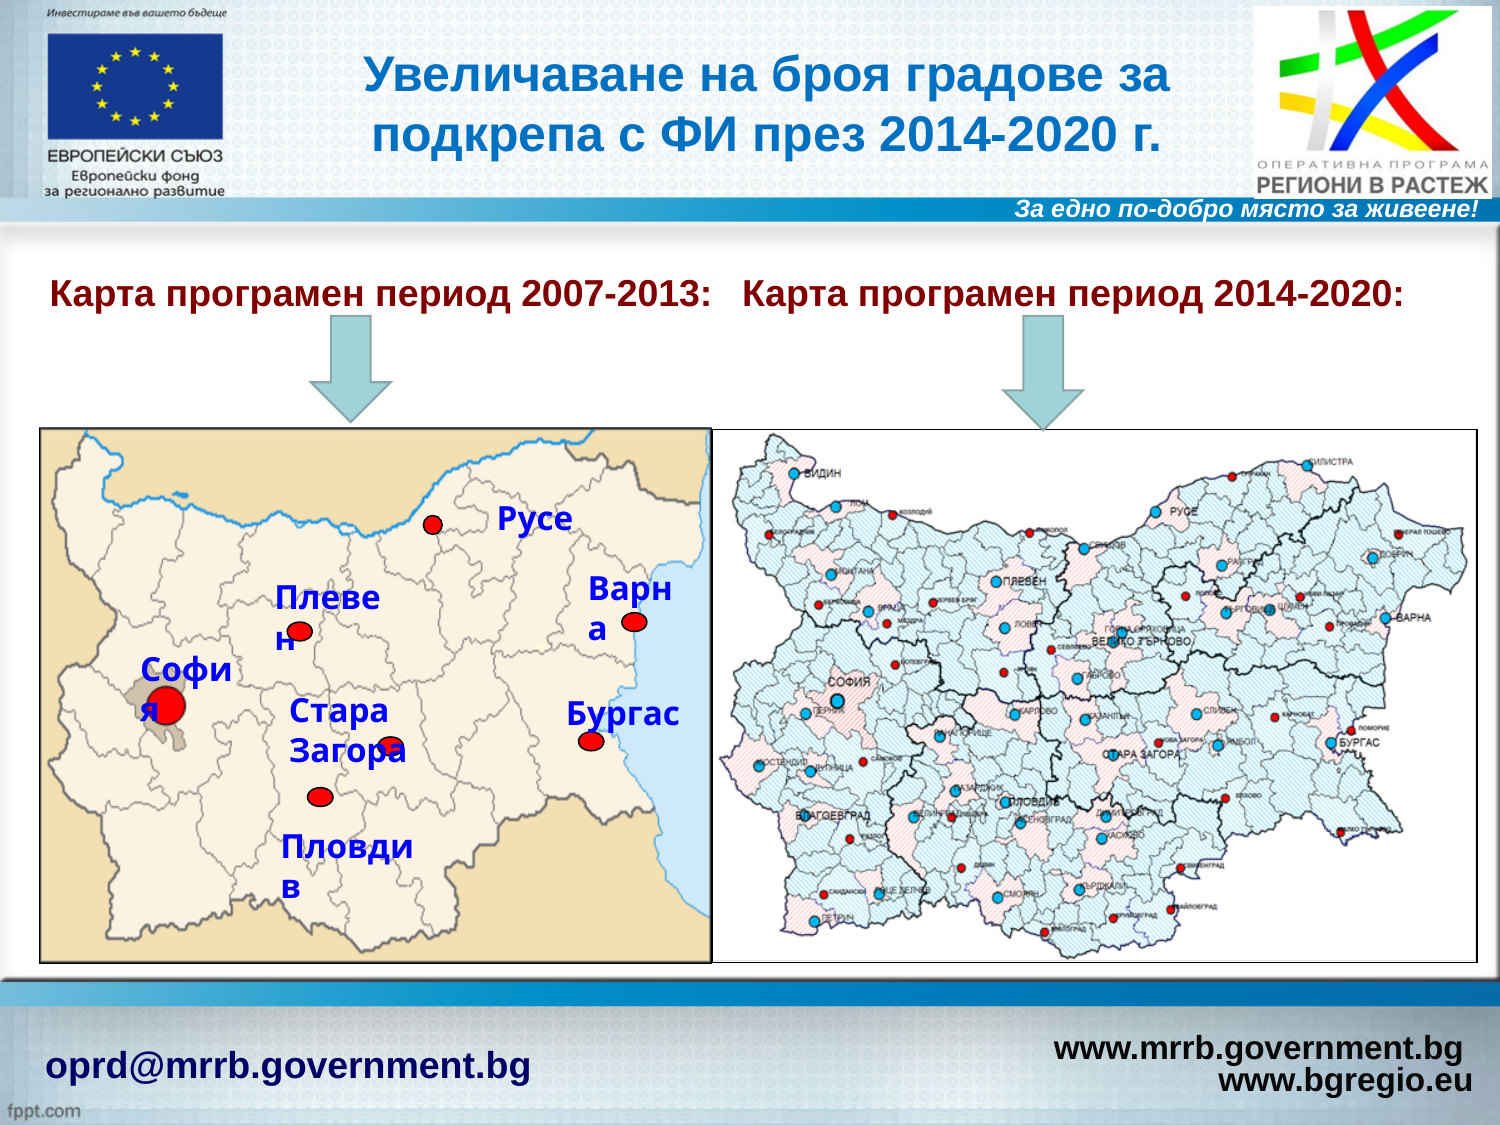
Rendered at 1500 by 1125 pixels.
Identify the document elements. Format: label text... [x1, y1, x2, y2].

text_box [1000, 314, 1086, 430]
text_box oprd@mrrb.government.bg [30, 1042, 547, 1094]
picture [0, 0, 1500, 1125]
text_box Карта програмен период 2007-2013: [0, 261, 728, 401]
text_box Карта програмен период 2014-2020: [727, 261, 1471, 321]
text_box www.mrrb.government.bg www.bgregio.eu [738, 1026, 1489, 1105]
text_box За едно по-добро място за живеене! [744, 191, 1495, 231]
text_box Увеличаване на броя градове за подкрепа с ФИ през 2014-2020 г. [276, 34, 1254, 170]
text_box [308, 314, 394, 424]
